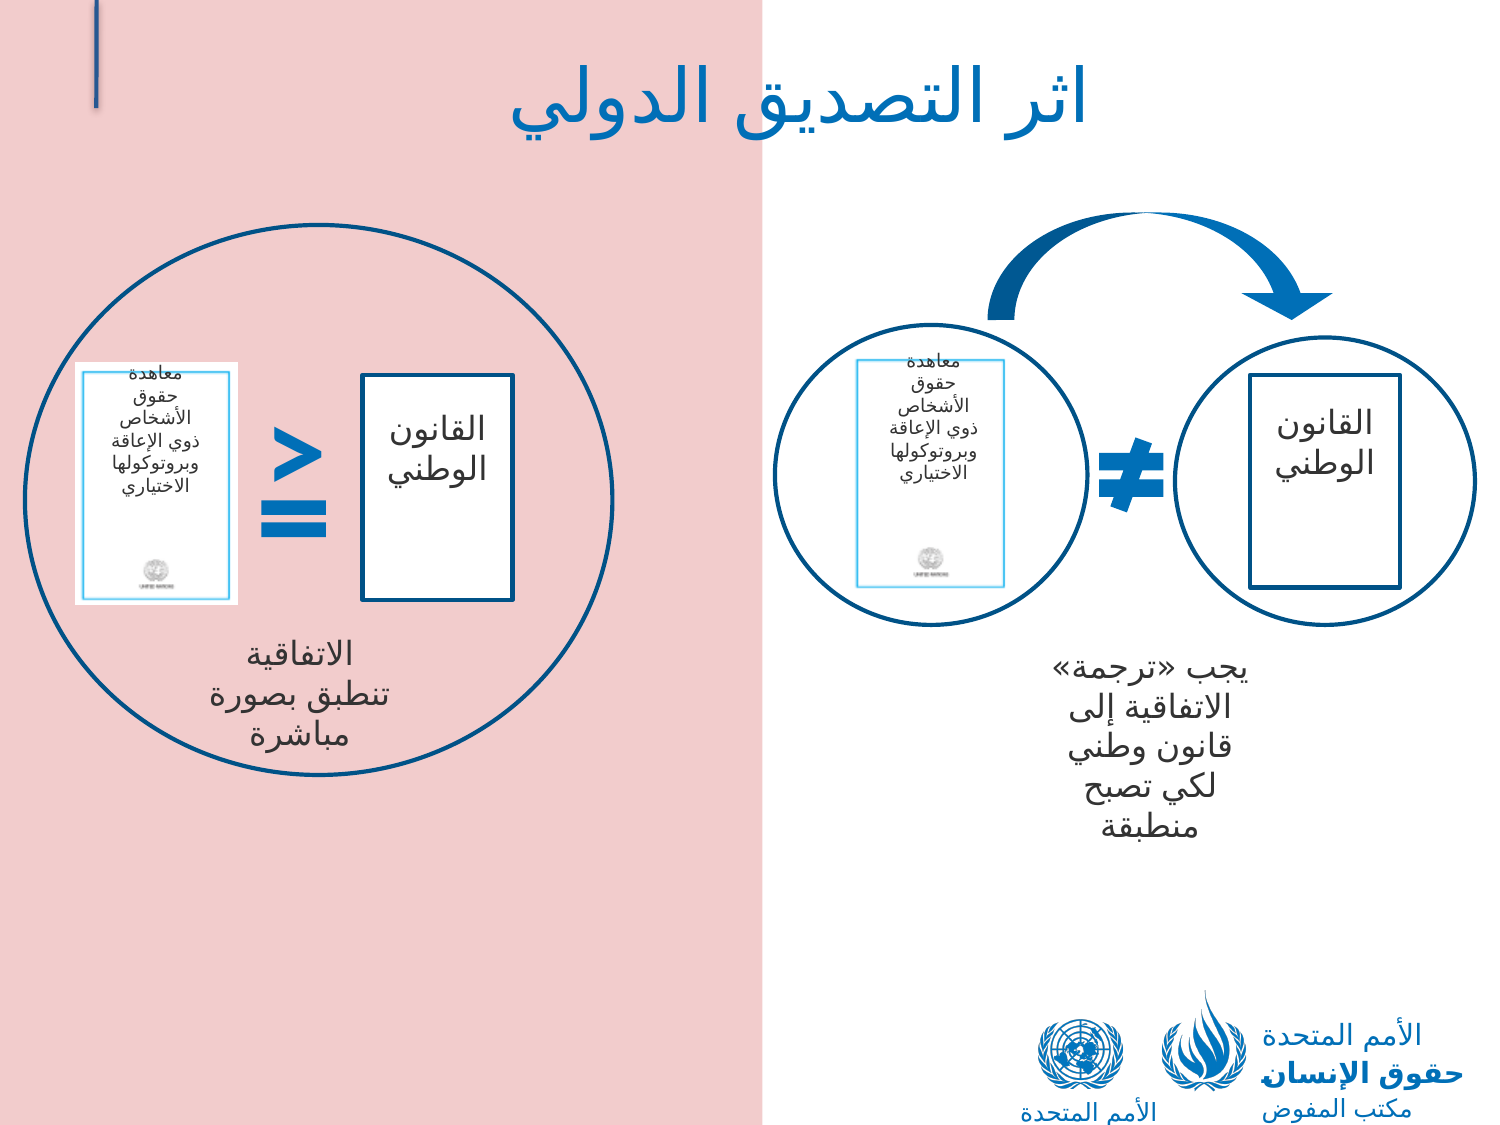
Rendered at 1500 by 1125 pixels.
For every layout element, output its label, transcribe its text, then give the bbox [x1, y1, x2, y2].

text_box يجب «ترجمة» الاتفاقية إلى قانون وطني لكي تصبح منطبقة [1024, 637, 1276, 852]
picture [74, 362, 238, 606]
text_box [985, 210, 1335, 323]
text_box > [249, 362, 325, 528]
text_box القانون الوطني [1248, 373, 1402, 590]
text_box [1172, 335, 1478, 628]
text_box [0, 0, 764, 1125]
text_box [1096, 435, 1166, 515]
text_box [22, 222, 615, 778]
picture [849, 349, 1013, 593]
text_box اثر التصديق الدولي [24, 40, 1500, 146]
text_box الأمم المتحدة [982, 1089, 1195, 1125]
text_box القانون الوطني [360, 373, 515, 602]
text_box [772, 322, 1090, 628]
text_box الأمم المتحدة حقوق الإنسان مكتب المفوض السامي [1246, 1009, 1500, 1098]
picture [1037, 990, 1457, 1107]
text_box الاتفاقية تنطبق بصورة مباشرة [187, 624, 413, 760]
text_box [259, 520, 328, 539]
